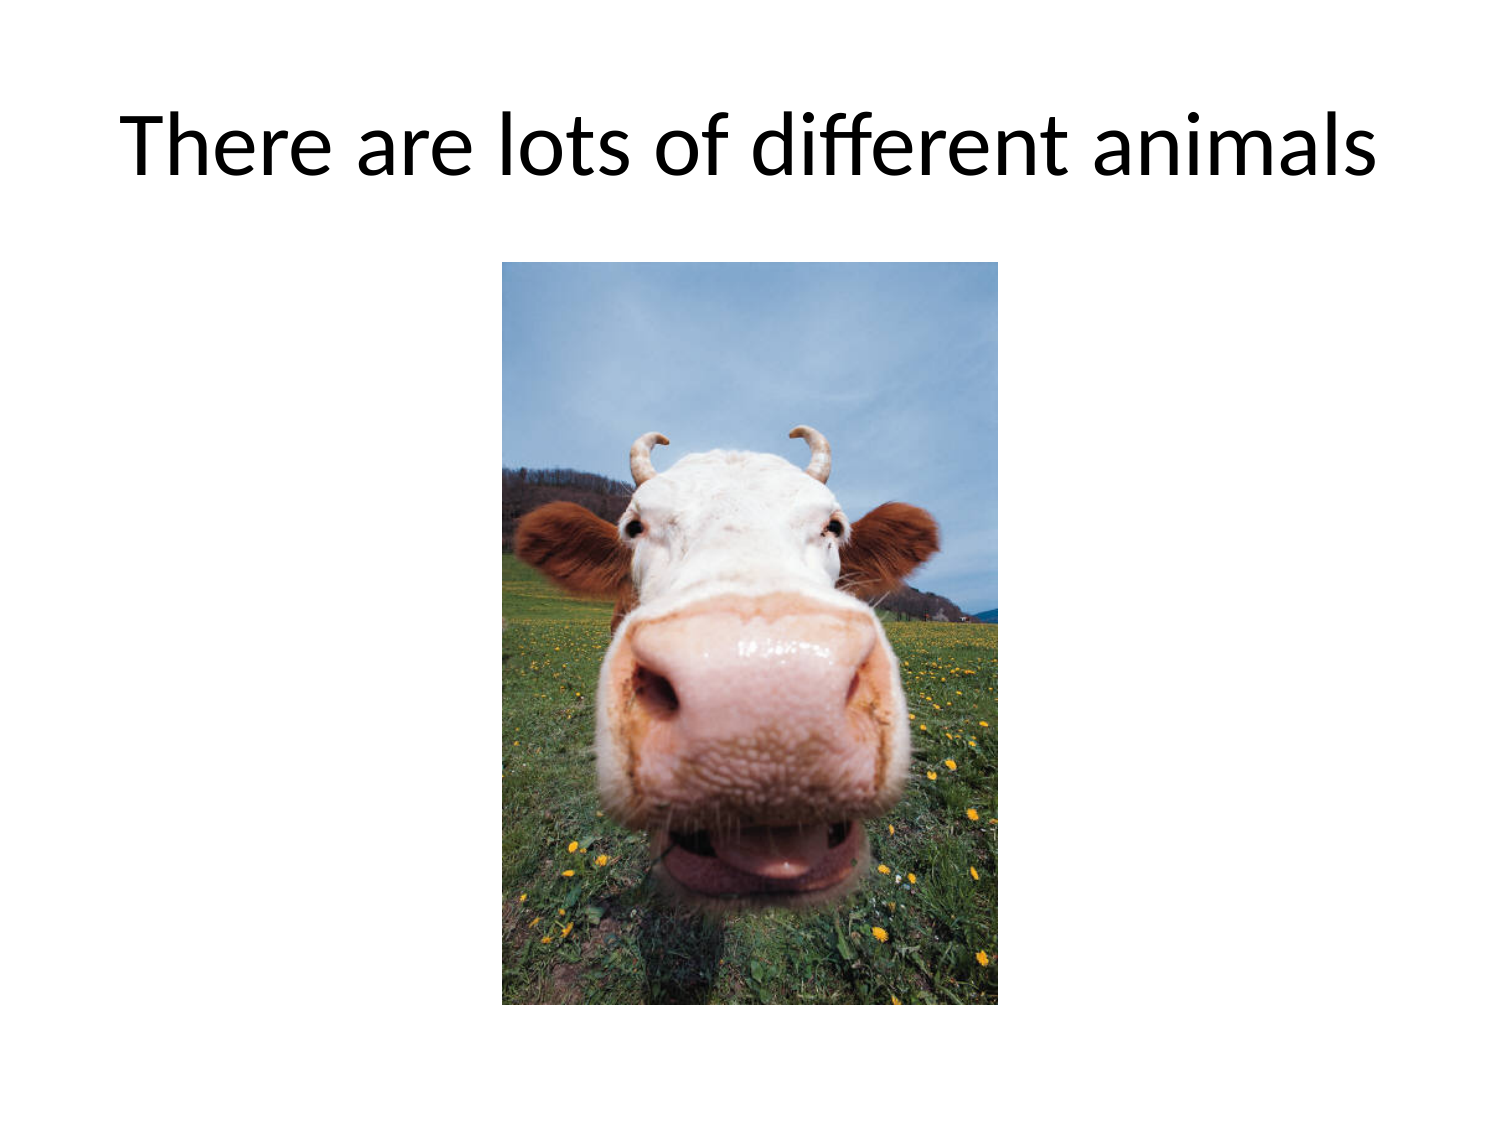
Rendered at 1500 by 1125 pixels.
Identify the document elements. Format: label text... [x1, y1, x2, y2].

title There are lots of different animals [75, 45, 1425, 233]
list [74, 262, 1426, 1006]
